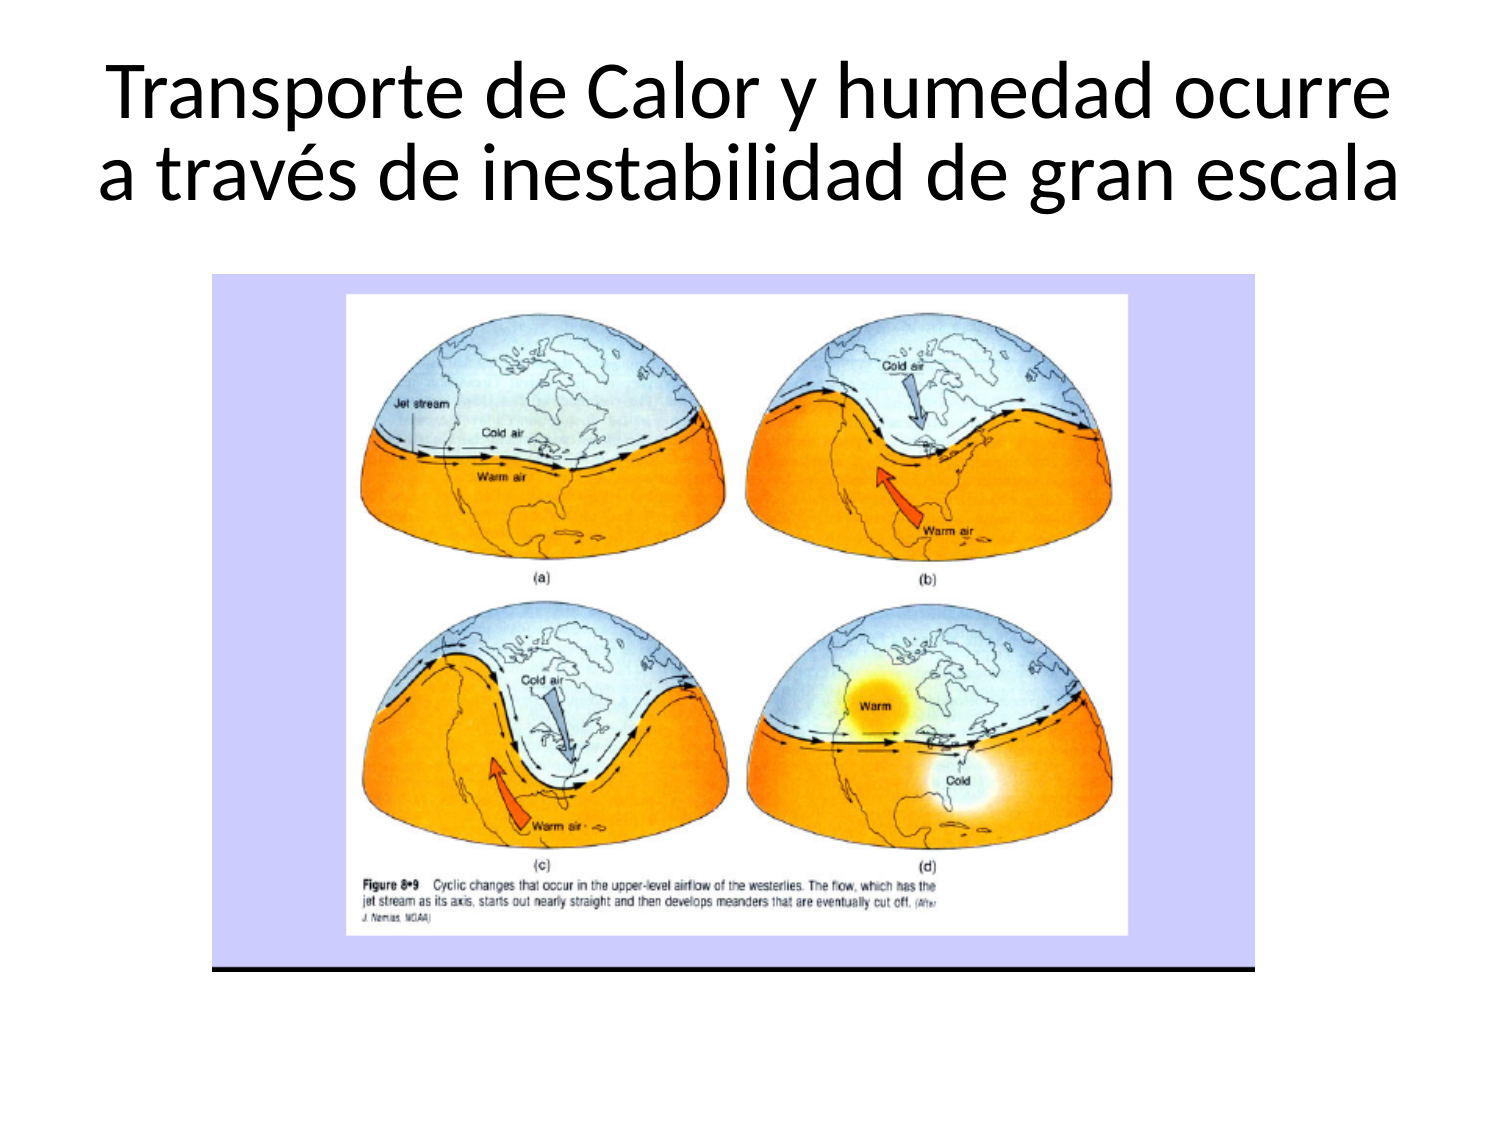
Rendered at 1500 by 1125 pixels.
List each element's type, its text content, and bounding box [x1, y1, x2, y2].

picture [212, 274, 1255, 973]
title Transporte de Calor y humedad ocurre a través de inestabilidad de gran escala [75, 45, 1425, 233]
